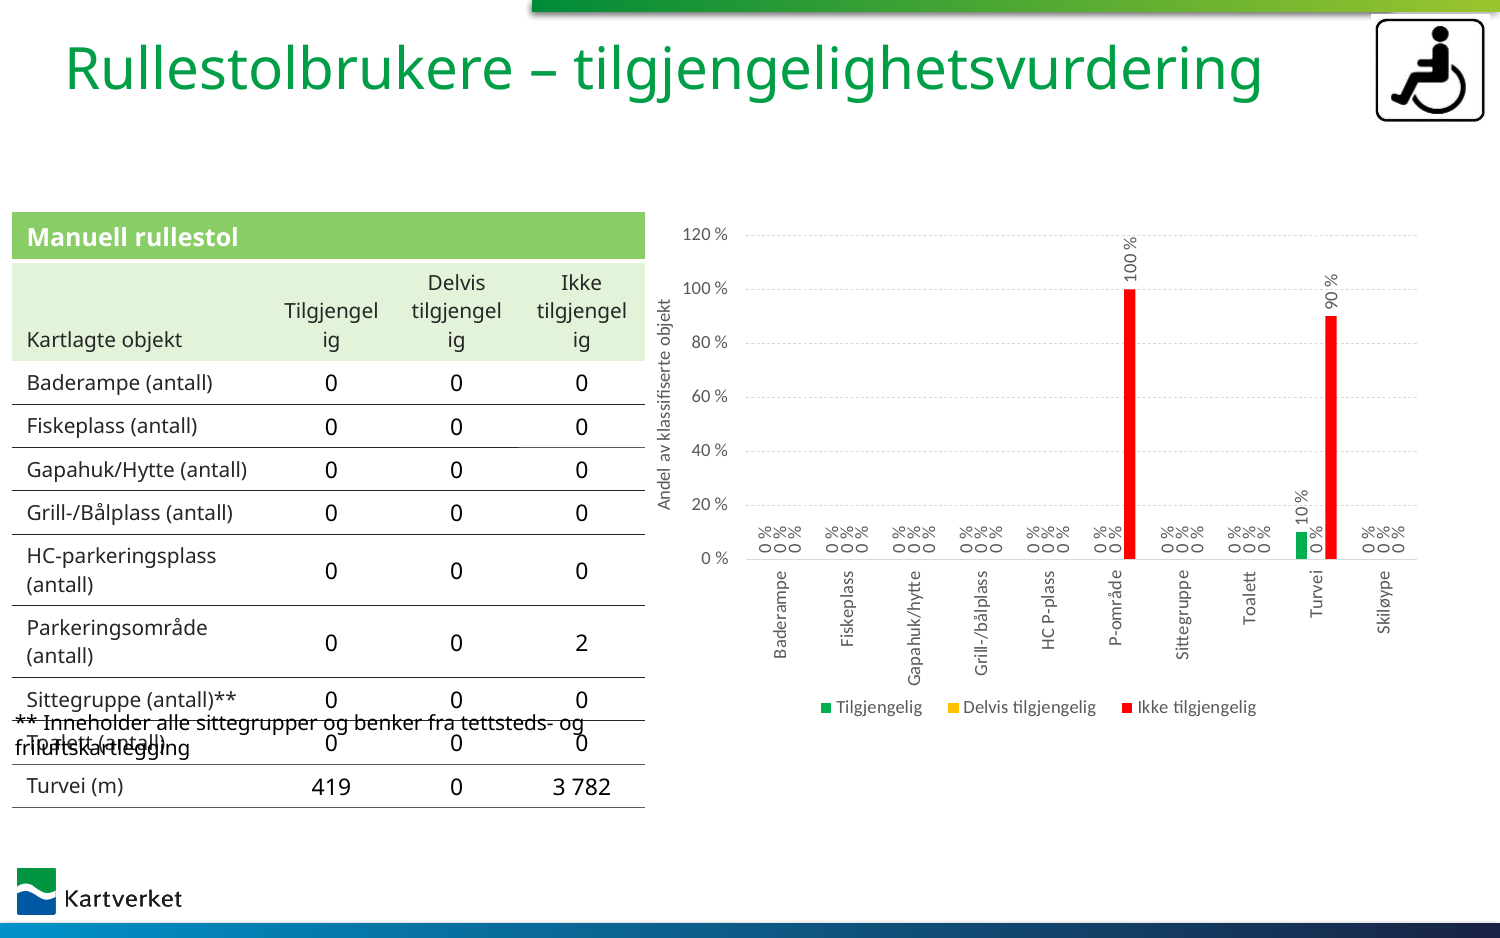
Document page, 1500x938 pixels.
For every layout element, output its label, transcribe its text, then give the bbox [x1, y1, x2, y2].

table_cell 0 [519, 361, 638, 404]
picture [1371, 13, 1491, 127]
text_box Rullestolbrukere – tilgjengelighetsvurdering [49, 12, 1372, 109]
table_header Manuell rullestol [12, 212, 645, 259]
table_cell 2 [519, 606, 638, 677]
table_cell 0 [394, 361, 519, 404]
table_cell 0 [269, 405, 394, 447]
table_cell 0 [269, 606, 394, 677]
text_box ** Inneholder alle sittegrupper og benker fra tettsteds- og friluftskartlegging [0, 702, 745, 768]
table_cell Sittegruppe (antall)** [12, 678, 269, 702]
table_cell 0 [394, 491, 519, 534]
table_cell 0 [519, 535, 638, 605]
table_cell 0 [394, 606, 519, 677]
table_cell HC-parkeringsplass (antall) [12, 535, 269, 605]
table_cell 0 [394, 768, 519, 807]
table_cell 0 [394, 448, 519, 490]
table_cell Gapahuk/Hytte (antall) [12, 448, 269, 490]
table_cell 0 [394, 535, 519, 605]
table_cell 0 [269, 678, 394, 702]
table_cell 0 [519, 448, 638, 490]
table_cell Ikke tilgjengelig [519, 263, 638, 361]
table_cell Kartlagte objekt [12, 263, 269, 361]
table_cell Delvis tilgjengelig [394, 263, 519, 361]
table_cell Tilgjengelig [269, 263, 394, 361]
table_cell Turvei (m) [12, 768, 269, 807]
table_cell 0 [269, 448, 394, 490]
table_cell Grill-/Bålplass (antall) [12, 491, 269, 534]
table_cell 0 [394, 678, 519, 702]
table_cell Fiskeplass (antall) [12, 405, 269, 447]
picture [643, 218, 1427, 728]
table_cell Parkeringsområde (antall) [12, 606, 269, 677]
table_cell 0 [394, 405, 519, 447]
table_cell 0 [519, 678, 638, 702]
table_cell 0 [519, 491, 638, 534]
table_cell Baderampe (antall) [12, 361, 269, 404]
table_cell 419 [269, 768, 394, 807]
table_cell 0 [519, 405, 638, 447]
table_cell 0 [269, 491, 394, 534]
table_cell 0 [269, 361, 394, 404]
table_cell 3 782 [519, 768, 645, 807]
table_cell 0 [269, 535, 394, 605]
